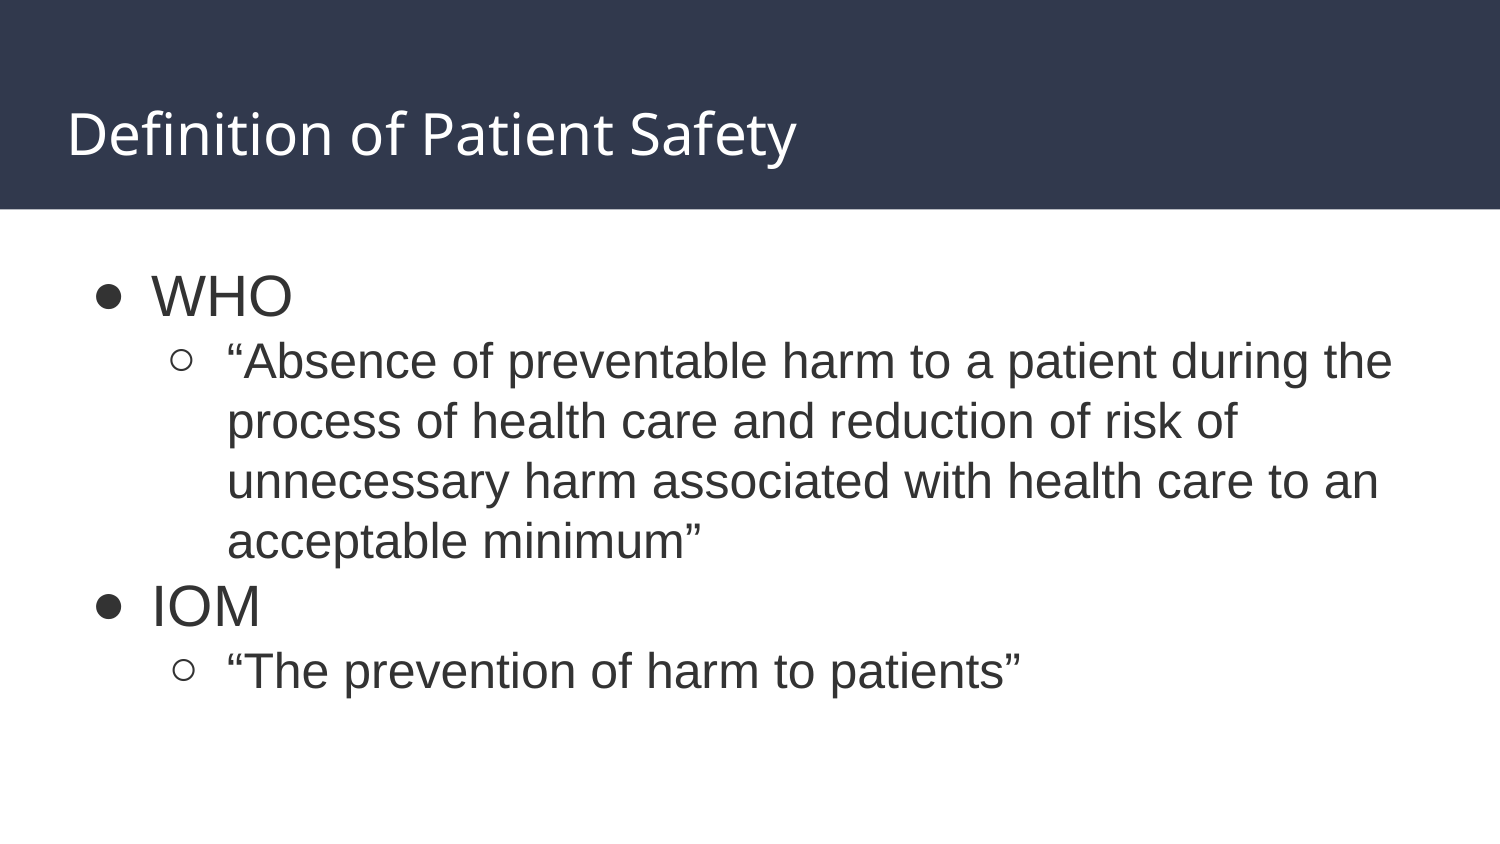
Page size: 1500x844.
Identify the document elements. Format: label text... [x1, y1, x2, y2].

title Definition of Patient Safety [51, 82, 1449, 185]
text_box WHO “Absence of preventable harm to a patient during the process of health care and reduction of risk of unnecessary harm associated with health care to an acceptable minimum” IOM “The prevention of harm to patients” [61, 243, 1460, 764]
